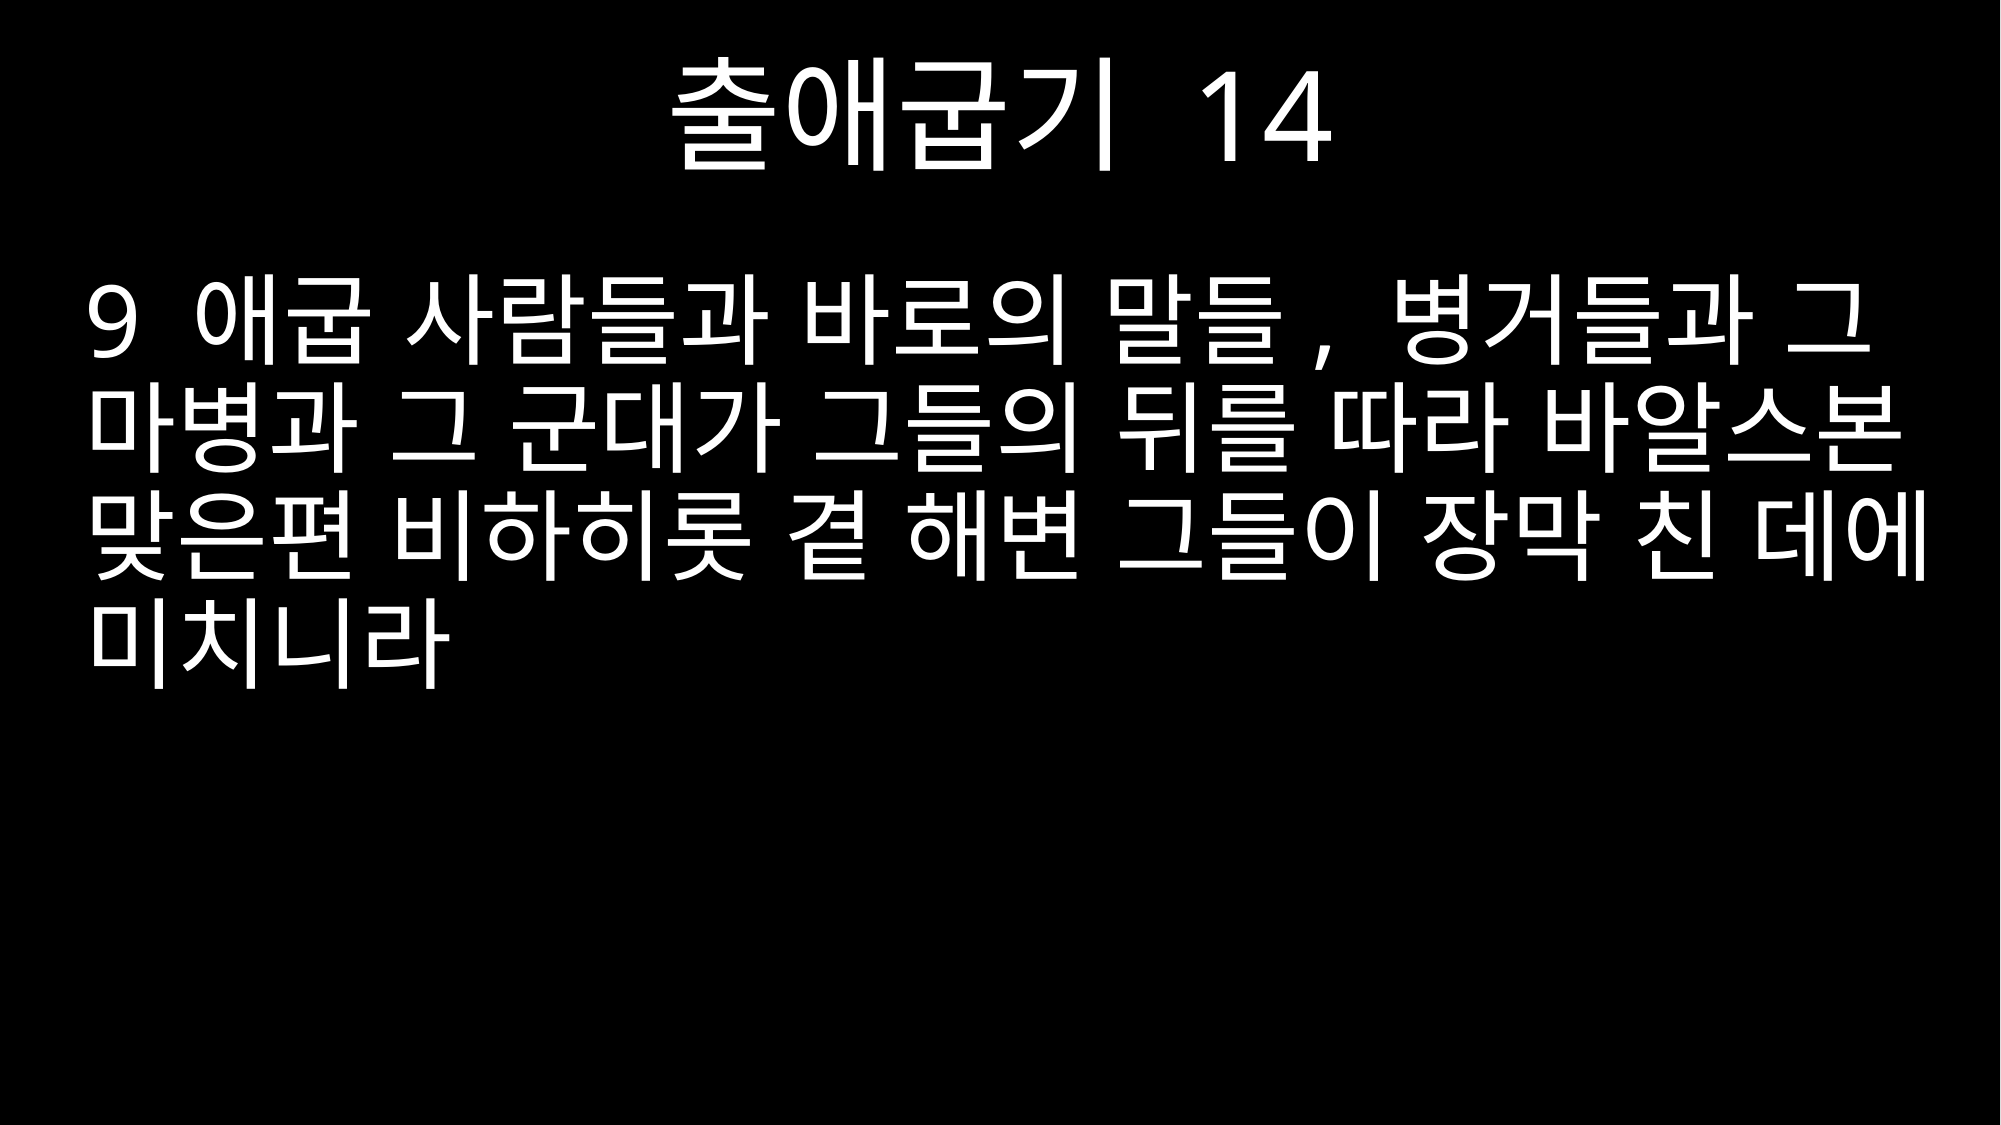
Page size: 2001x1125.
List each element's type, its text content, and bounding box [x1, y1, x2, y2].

picture [0, 0, 2001, 1125]
list 9 애굽 사람들과 바로의 말들, 병거들과 그 마병과 그 군대가 그들의 뒤를 따라 바알스본 맞은편 비하히롯 곁 해변 그들이 장막 친 데에 미치니라 [69, 263, 1953, 423]
footer 출애굽기 14 [0, 32, 2000, 192]
